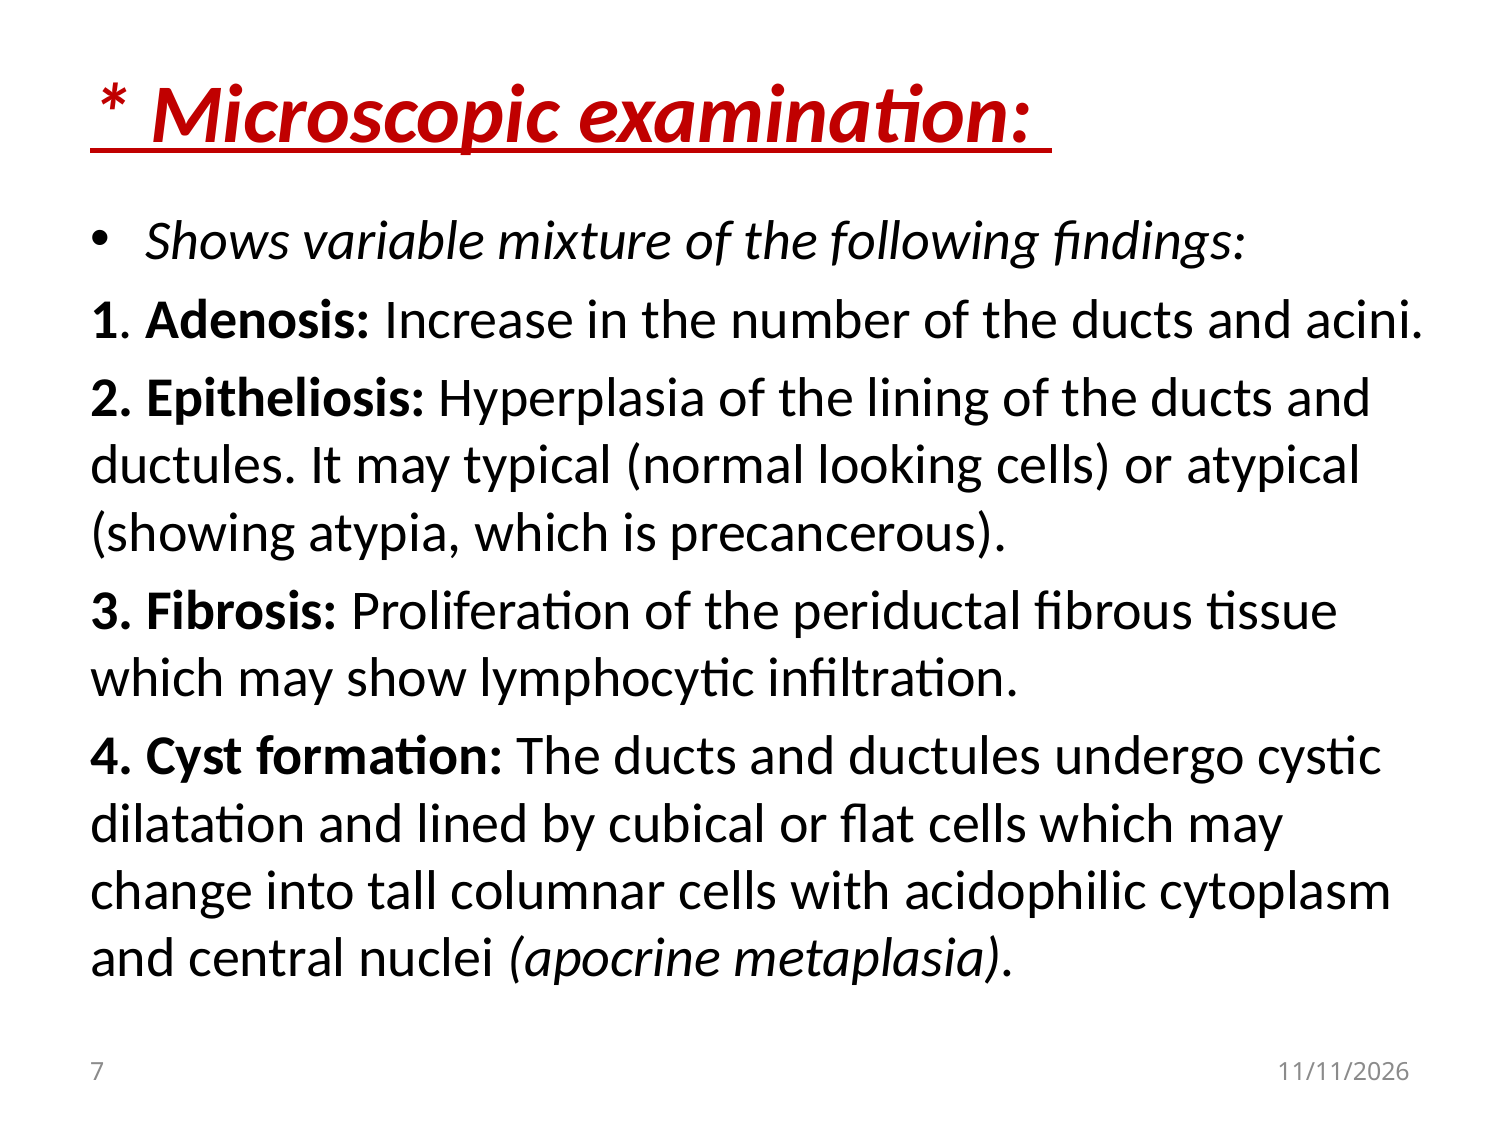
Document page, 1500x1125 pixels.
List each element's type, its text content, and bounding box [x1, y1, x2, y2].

list Shows variable mixture of the following findings: 1. Adenosis: Increase in the number of the ducts and acini. 2. Epitheliosis: Hyperplasia of the lining of the ducts and ductules. It may typical (normal looking cells) or atypical (showing atypia, which is precancerous). 3. Fibrosis: Proliferation of the periductal fibrous tissue which may show lymphocytic infiltration. 4. Cyst formation: The ducts and ductules undergo cystic dilatation and lined by cubical or flat cells which may change into tall columnar cells with acidophilic cytoplasm and central nuclei (apocrine metaplasia). [75, 196, 1459, 1005]
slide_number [1074, 1042, 1425, 1103]
slide_number 7 [75, 1042, 425, 1103]
title * Microscopic examination: [75, 45, 1425, 173]
